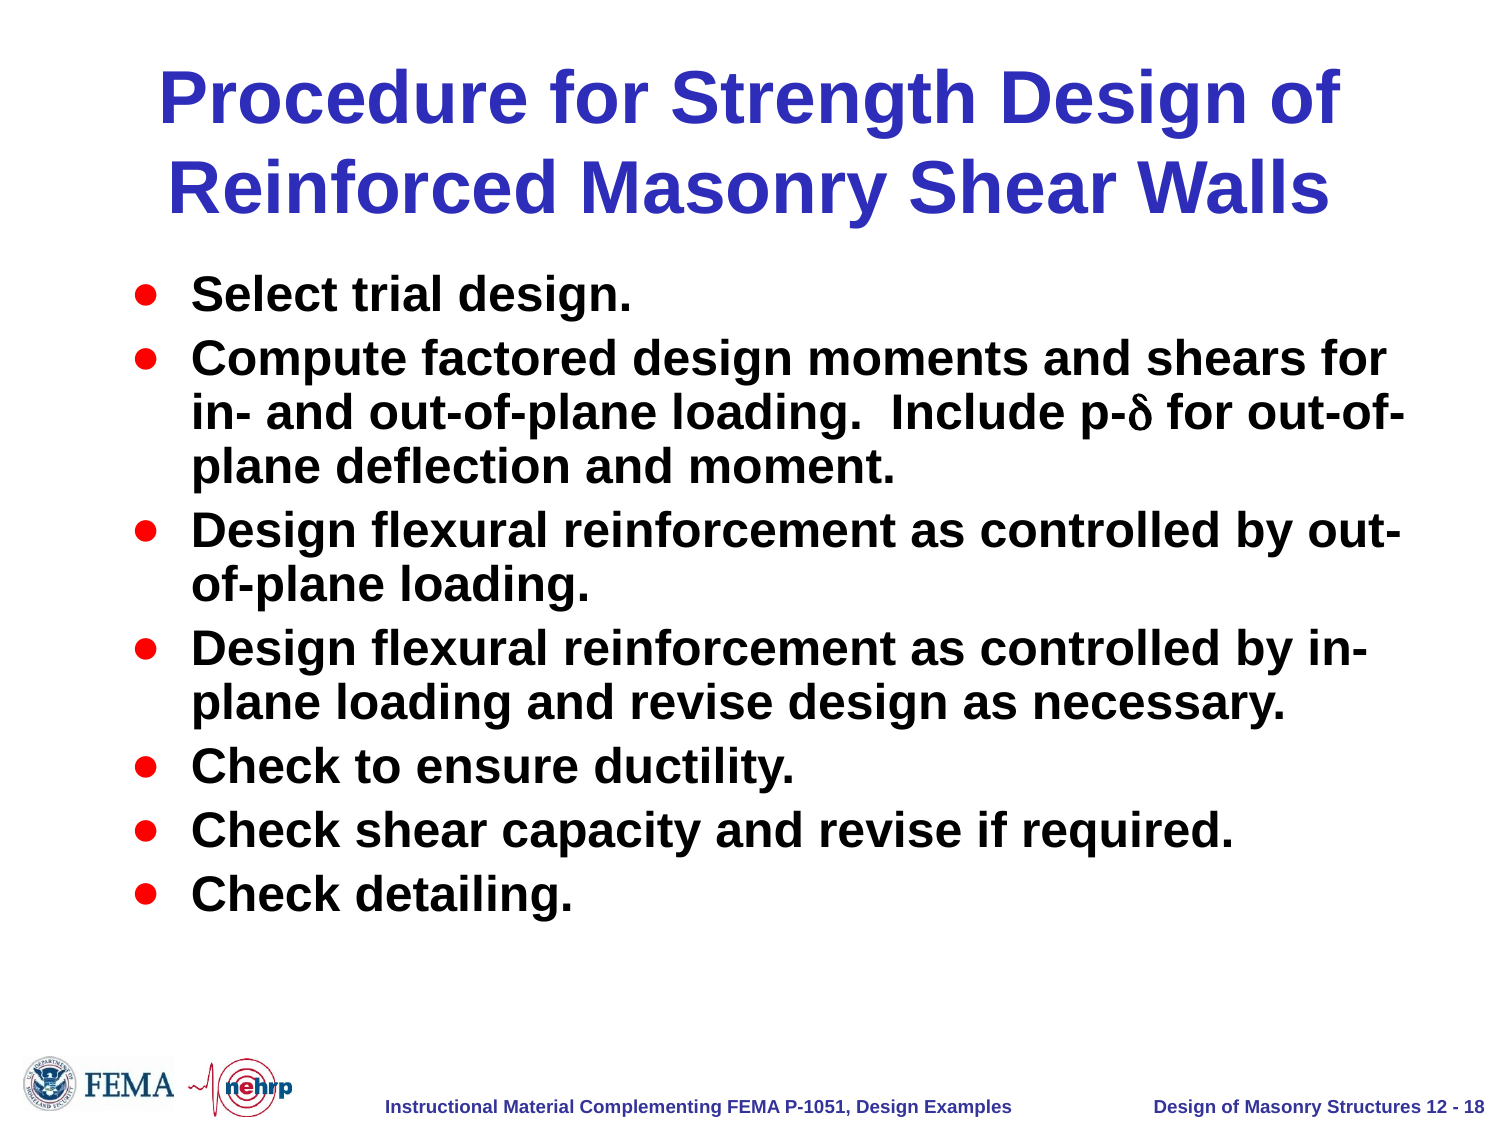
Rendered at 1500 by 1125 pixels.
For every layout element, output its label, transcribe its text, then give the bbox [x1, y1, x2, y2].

picture [23, 1056, 174, 1111]
list Select trial design. Compute factored design moments and shears for in- and out-of-plane loading. Include p-d for out-of-plane deflection and moment. Design flexural reinforcement as controlled by out-of-plane loading. Design flexural reinforcement as controlled by in-plane loading and revise design as necessary. Check to ensure ductility. Check shear capacity and revise if required. Check detailing. [115, 260, 1466, 1004]
title Procedure for Strength Design of Reinforced Masonry Shear Walls [75, 45, 1425, 233]
picture [188, 1058, 292, 1117]
footer Instructional Material Complementing FEMA P-1051, Design Examples [337, 1087, 1042, 1125]
slide_number Design of Masonry Structures 12 - 18 [1042, 1077, 1500, 1125]
